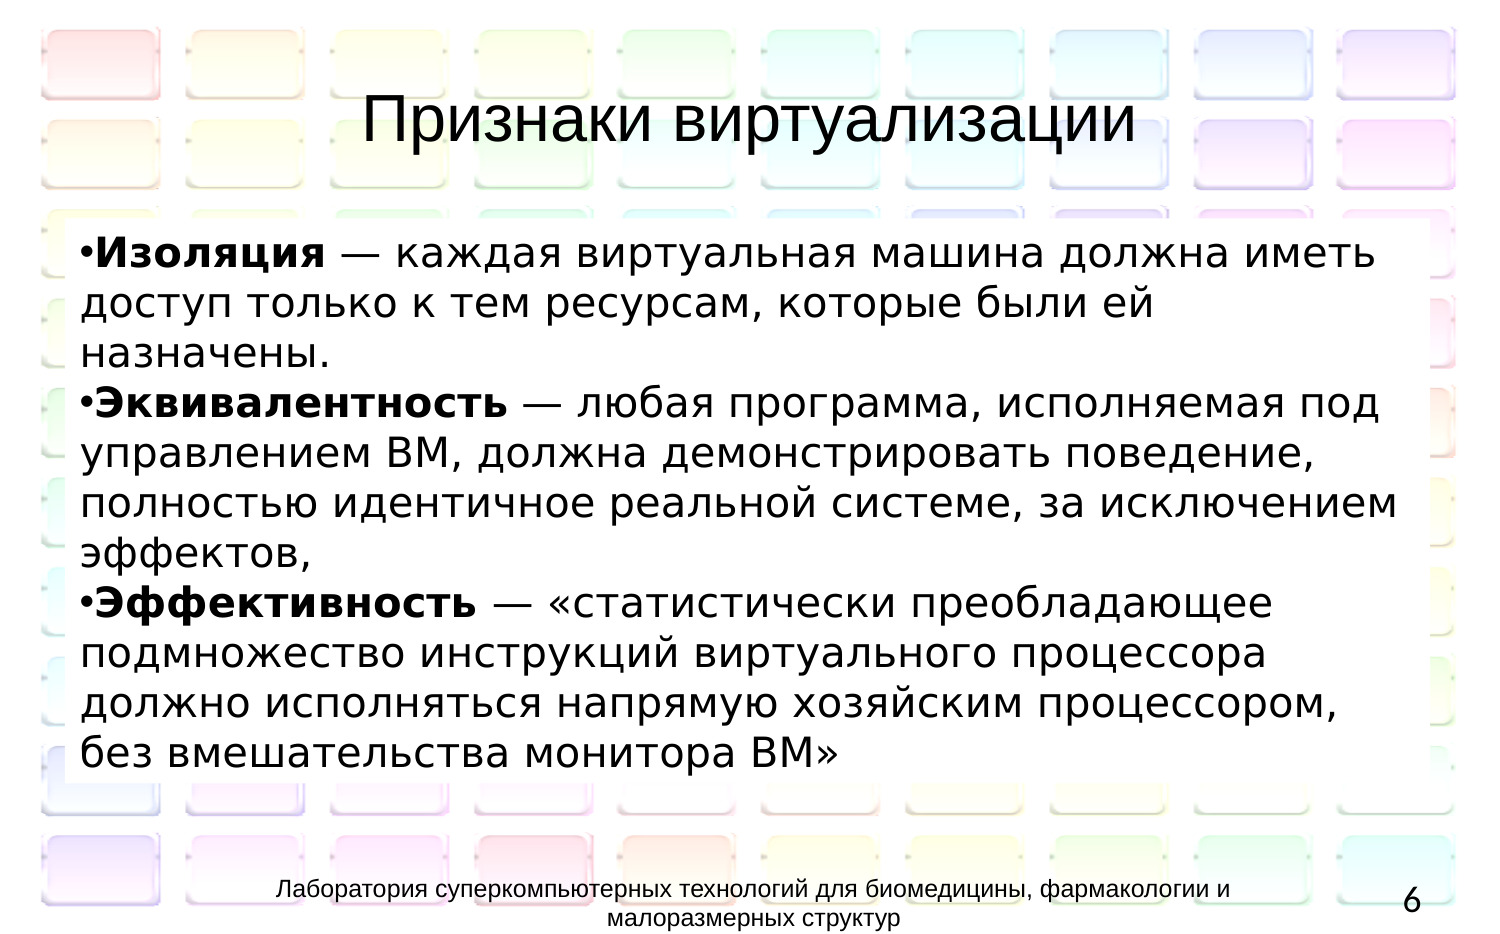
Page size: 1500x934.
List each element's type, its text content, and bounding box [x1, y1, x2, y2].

text_box Изоляция — каждая виртуальная машина должна иметь доступ только к тем ресурсам, которые были ей назначены. Эквивалентность — любая программа, исполняемая под управлением ВМ, должна демонстрировать поведение, полностью идентичное реальной системе, за исключением эффектов, Эффективность — «статистически преобладающее подмножество инструкций виртуального процессора должно исполняться напрямую хозяйским процессором, без вмешательства монитора ВМ» [64, 218, 1431, 784]
text_box Лаборатория суперкомпьютерных технологий для биомедицины, фармакологии и малоразмерных структур [171, 864, 1338, 915]
text_box Признаки виртуализации [75, 37, 1425, 193]
text_box 6 [1387, 868, 1473, 918]
picture [0, 0, 1500, 933]
